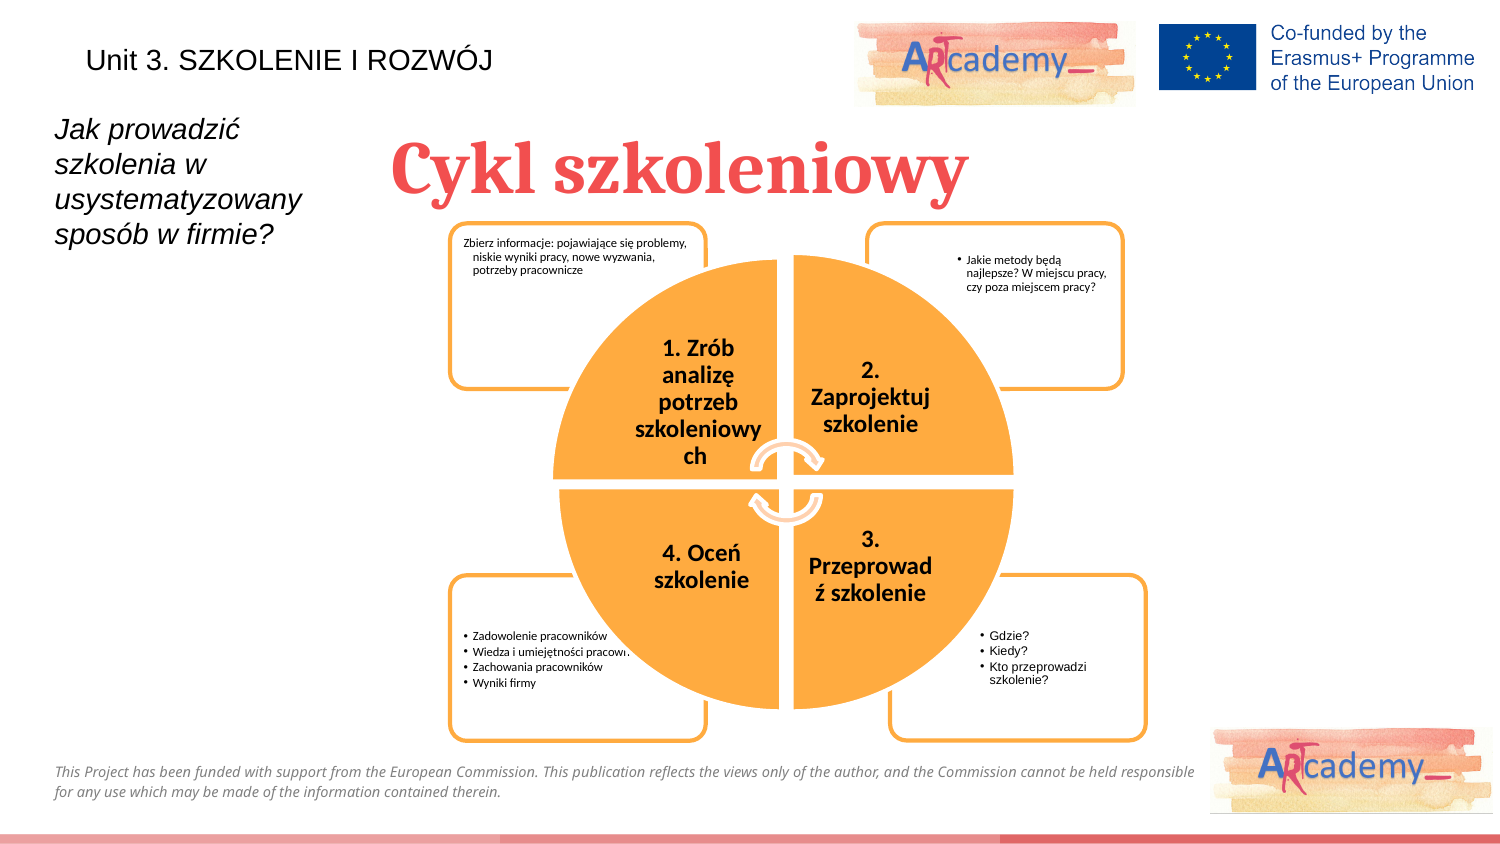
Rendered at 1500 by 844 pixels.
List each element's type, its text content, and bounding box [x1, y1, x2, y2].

text_box Jak prowadzić szkolenia w usystematyzowany sposób w firmie? [39, 102, 368, 258]
text_box This Project has been funded with support from the European Commission. This publication reflects the views only of the author, and the Commission cannot be held responsible for any use which may be made of the information contained therein. [39, 754, 1205, 799]
title Cykl szkoleniowy [180, 53, 1181, 221]
picture [1210, 709, 1493, 844]
text_box Unit 3. SZKOLENIE I ROZWÓJ [70, 33, 708, 84]
picture [1158, 24, 1474, 94]
picture [854, 2, 1137, 138]
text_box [251, 223, 1322, 741]
